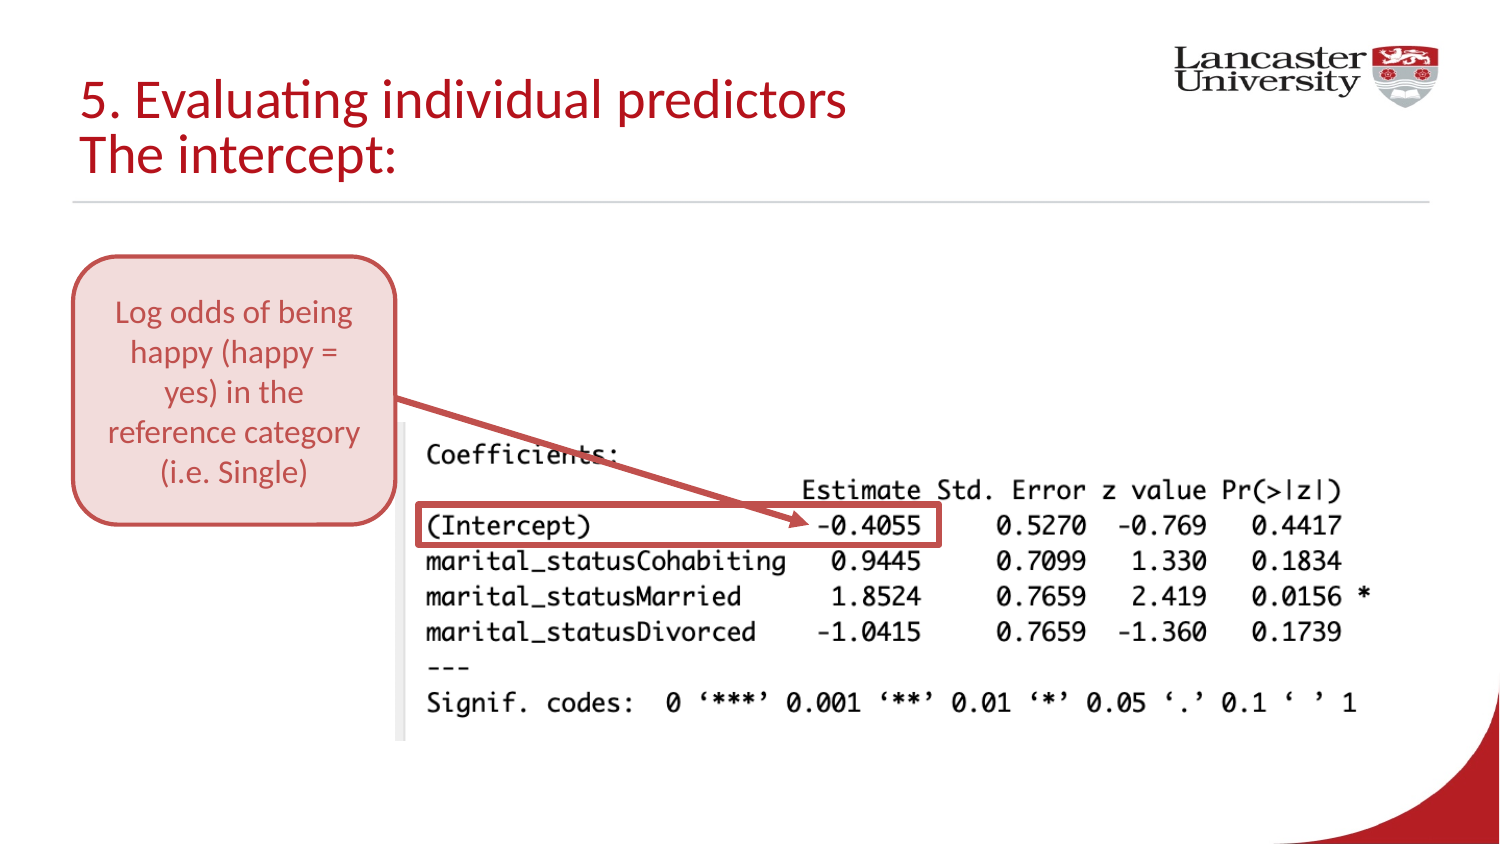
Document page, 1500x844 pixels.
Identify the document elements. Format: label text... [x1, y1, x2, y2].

picture [0, 0, 1500, 844]
title 5. Evaluating individual predictors The intercept: [64, 67, 1176, 210]
text_box Log odds of being happy (happy = yes) in the reference category (i.e. Single) [70, 254, 398, 527]
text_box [395, 397, 810, 525]
